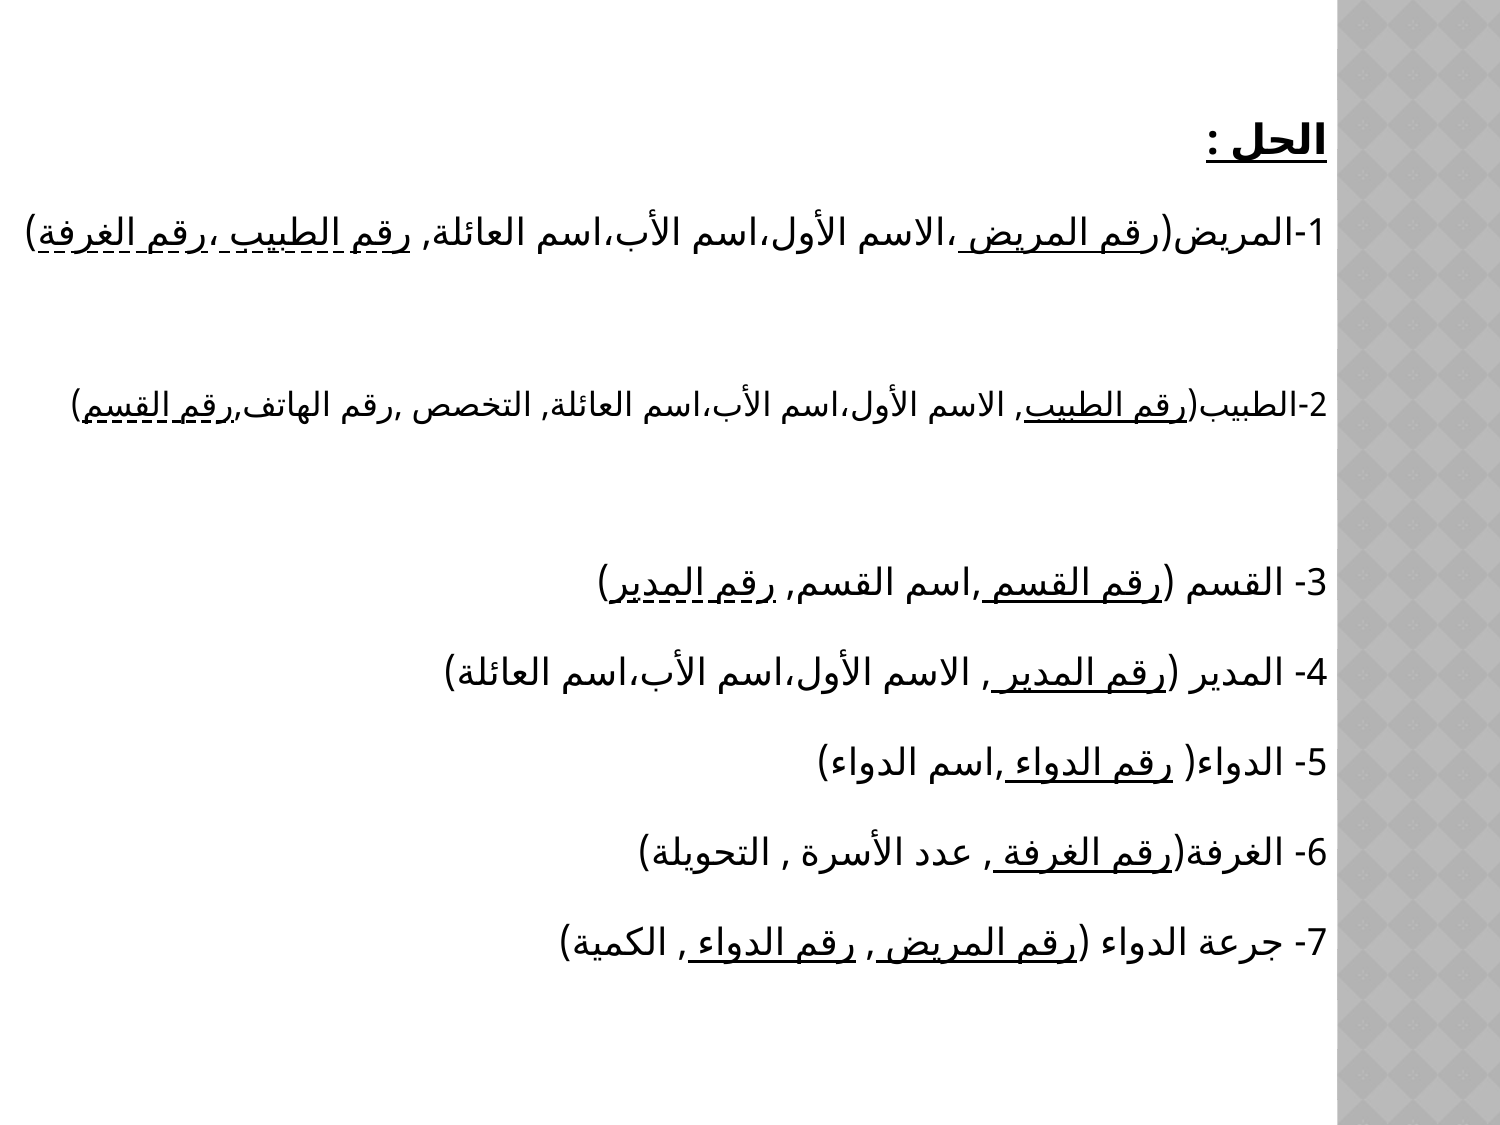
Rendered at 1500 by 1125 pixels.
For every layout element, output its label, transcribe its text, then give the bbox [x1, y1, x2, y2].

text_box الحل : 1-المريض(رقم المريض ،الاسم الأول،اسم الأب،اسم العائلة, رقم الطبيب ،رقم الغرفة) 2-الطبيب(رقم الطبيب, الاسم الأول،اسم الأب،اسم العائلة, التخصص ,رقم الهاتف,رقم القسم) 3- القسم (رقم القسم ,اسم القسم, رقم المدير) 4- المدير (رقم المدير , الاسم الأول،اسم الأب،اسم العائلة) 5- الدواء( رقم الدواء ,اسم الدواء) 6- الغرفة(رقم الغرفة , عدد الأسرة , التحويلة) 7- جرعة الدواء (رقم المريض , رقم الدواء , الكمية) [9, 105, 1343, 1106]
